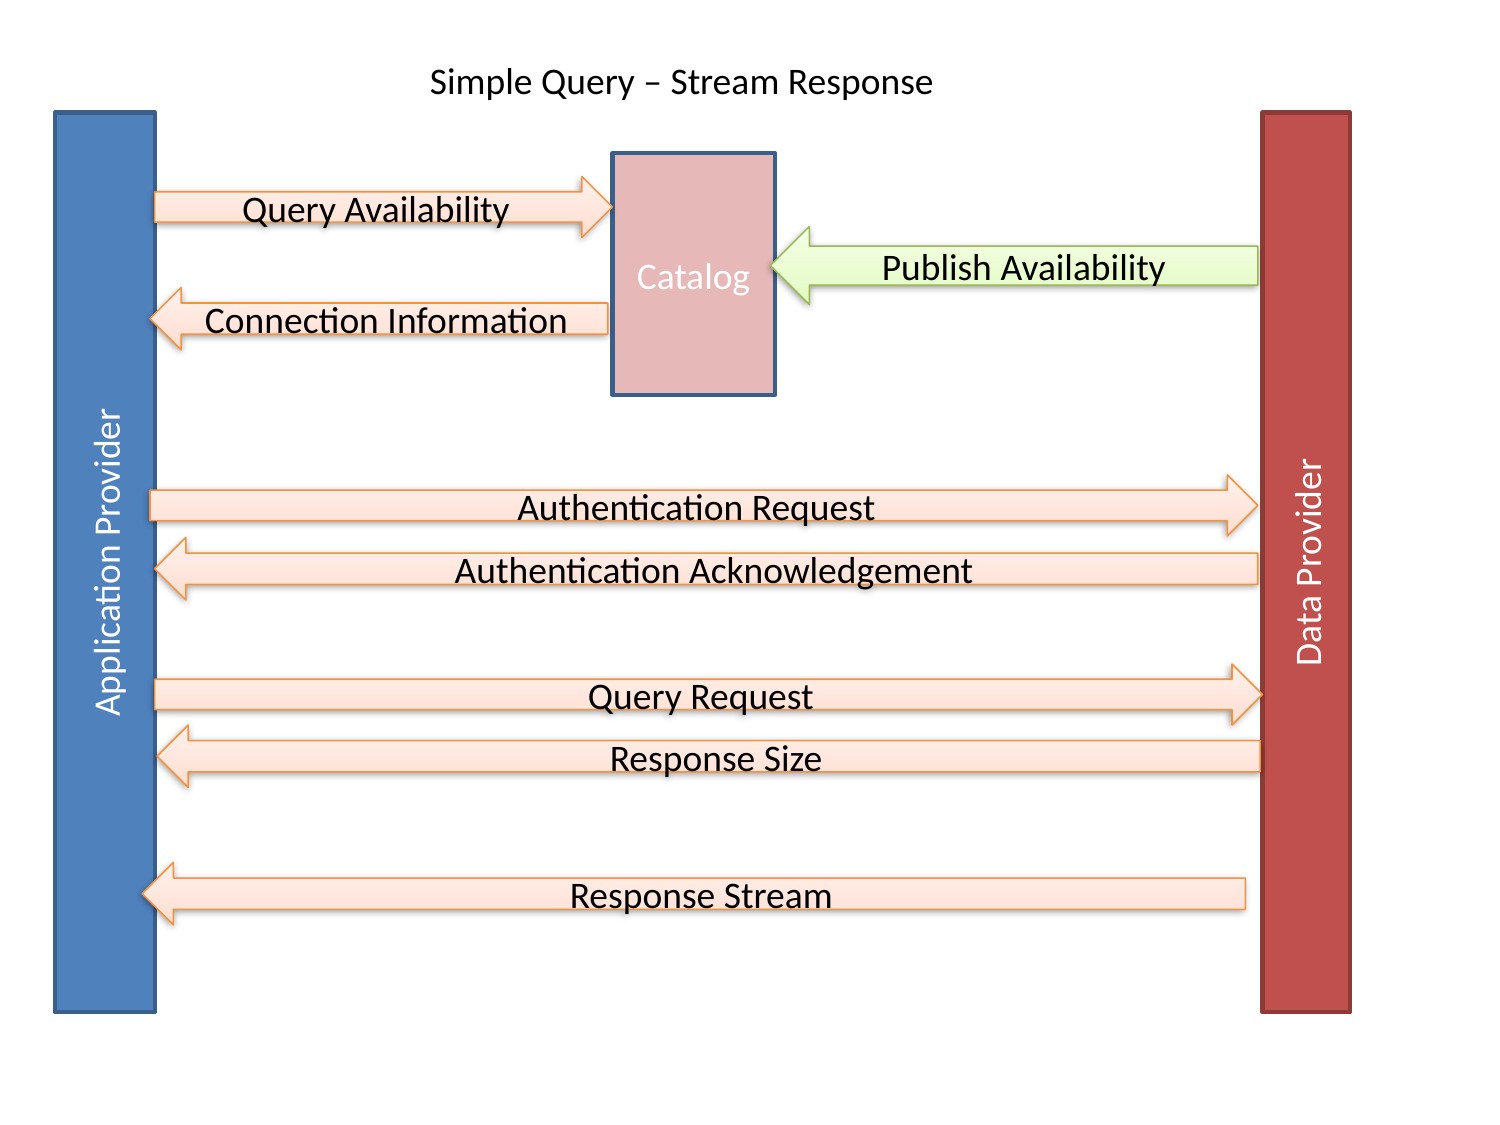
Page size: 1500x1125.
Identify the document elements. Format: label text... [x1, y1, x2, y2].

text_box Simple Query – Stream Response [415, 49, 950, 110]
text_box Query Availability [153, 175, 613, 239]
text_box Authentication Request [149, 474, 1259, 537]
text_box Connection Information [149, 286, 609, 351]
text_box Data Provider [1260, 110, 1352, 1014]
text_box Publish Availability [769, 225, 1259, 306]
text_box Query Request [153, 663, 1264, 726]
text_box Application Provider [53, 110, 157, 1014]
text_box Response Stream [141, 861, 1247, 926]
text_box Response Size [156, 724, 1261, 789]
text_box Catalog [610, 151, 777, 397]
text_box Authentication Acknowledgement [154, 536, 1259, 601]
